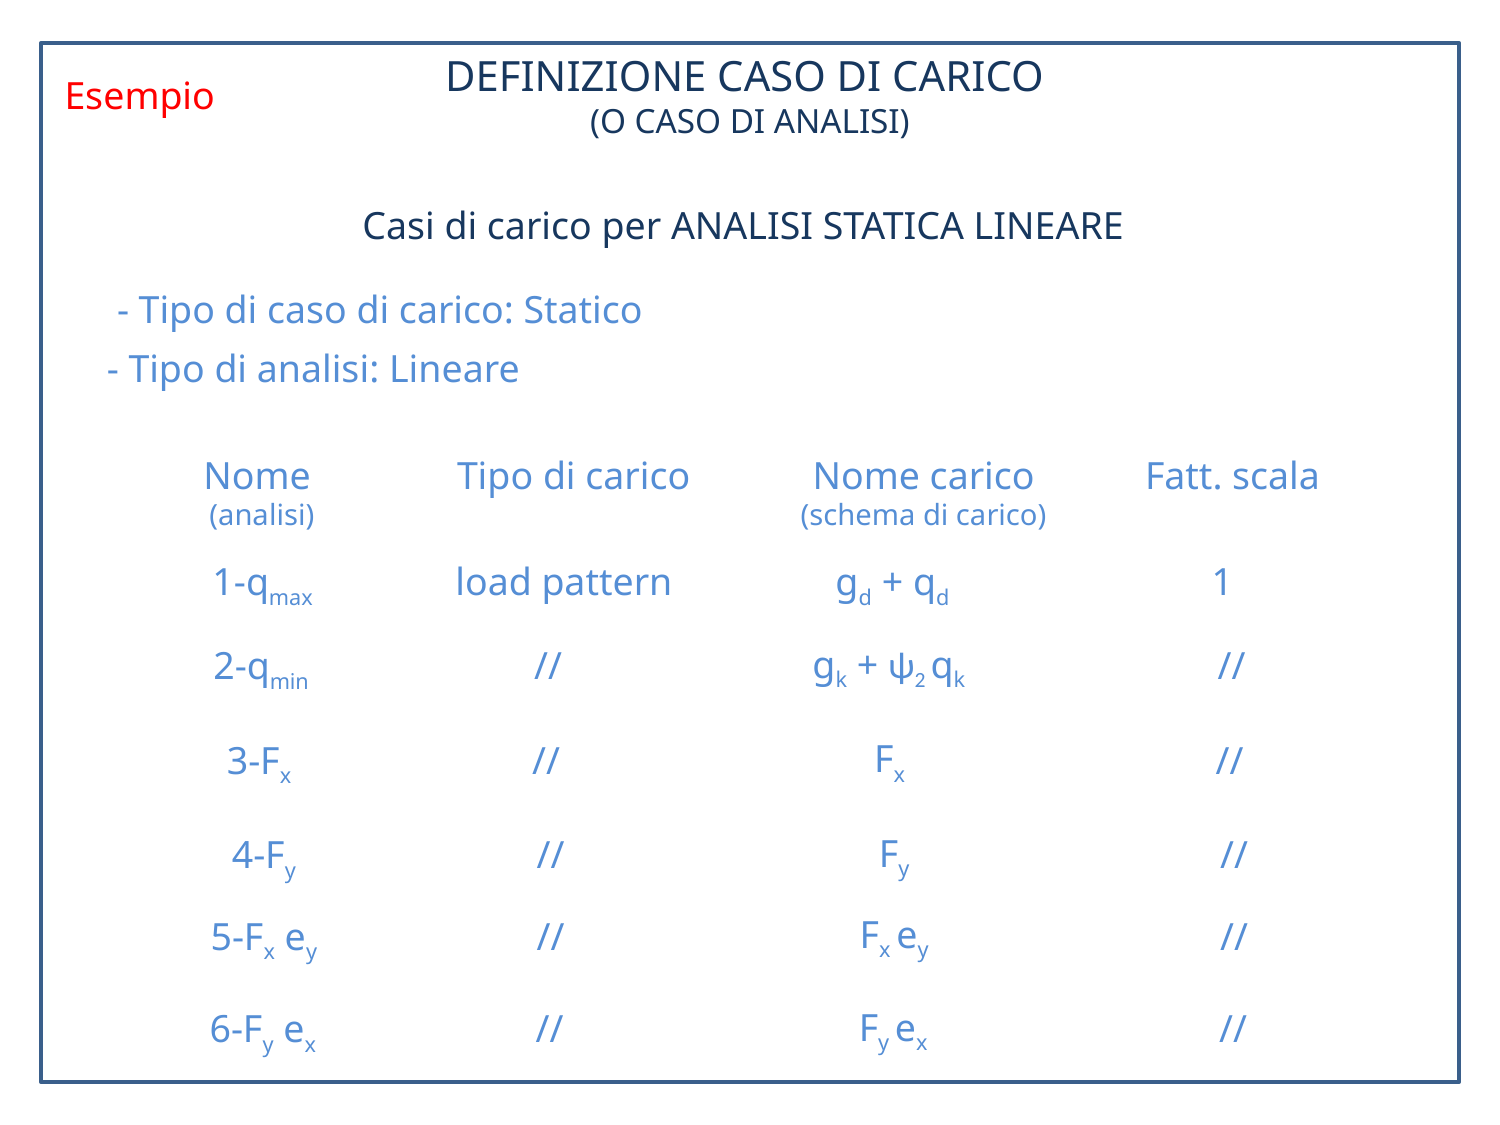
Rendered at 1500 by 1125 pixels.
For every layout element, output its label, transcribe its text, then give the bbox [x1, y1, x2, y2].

text_box // [1205, 823, 1264, 884]
text_box // [519, 634, 578, 695]
text_box // [1204, 997, 1263, 1058]
text_box // [520, 997, 579, 1058]
text_box Tipo di carico [442, 444, 706, 505]
text_box // [1203, 634, 1261, 695]
text_box Nome carico (schema di carico) [785, 444, 1062, 539]
text_box Fy ex [763, 996, 1024, 1063]
text_box - Tipo di analisi: Lineare [92, 338, 536, 398]
text_box 1 [1196, 550, 1248, 611]
text_box gk + ψ2 qk [761, 633, 1022, 700]
text_box DEFINIZIONE CASO DI CARICO (O CASO DI ANALISI) [41, 42, 1459, 148]
text_box gd + qd [820, 550, 965, 617]
text_box 6-Fy ex [194, 997, 331, 1064]
text_box 1-qmax [197, 550, 328, 617]
text_box // [521, 905, 580, 965]
text_box 5-Fx ey [195, 905, 332, 971]
text_box load pattern [440, 550, 688, 611]
text_box Nome (analisi) [188, 444, 336, 539]
text_box 4-Fy [216, 823, 311, 890]
text_box - Tipo di caso di carico: Statico [102, 278, 658, 339]
text_box // [517, 729, 576, 790]
text_box // [521, 823, 580, 884]
text_box Fy [764, 822, 1025, 889]
text_box 3-Fx [212, 729, 307, 796]
text_box Fx [759, 727, 1020, 794]
text_box // [1200, 729, 1259, 790]
text_box Casi di carico per ANALISI STATICA LINEARE [347, 194, 1149, 255]
text_box Fx ey [764, 903, 1025, 970]
text_box Fatt. scala [1130, 444, 1335, 505]
text_box // [1205, 905, 1264, 965]
text_box 2-qmin [198, 634, 324, 701]
text_box [39, 41, 1461, 1084]
